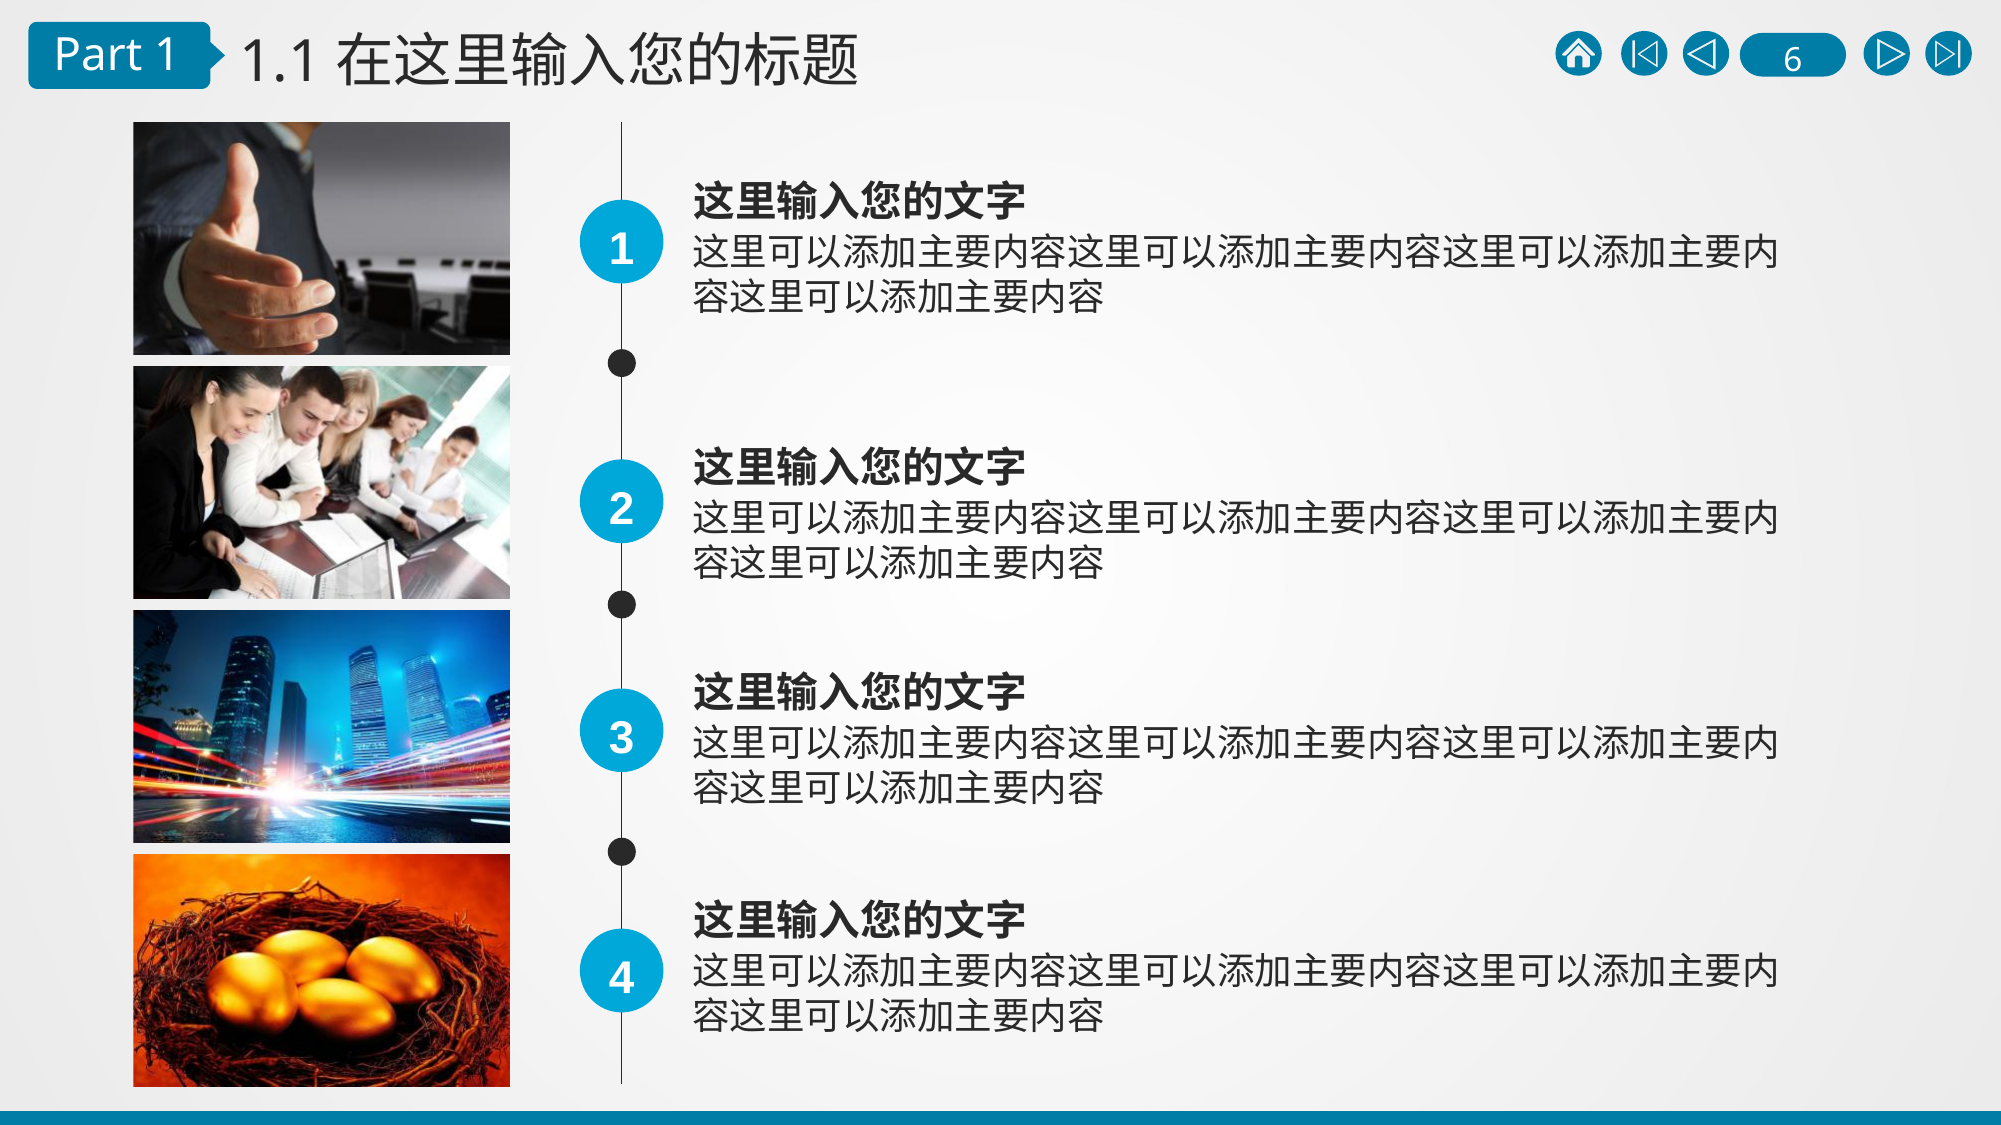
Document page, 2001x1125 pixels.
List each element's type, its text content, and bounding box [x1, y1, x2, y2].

text_box [28, 21, 225, 89]
text_box [133, 122, 510, 355]
text_box 这里可以添加主要内容这里可以添加主要内容这里可以添加主要内容这里可以添加主要内容 [677, 939, 1804, 1044]
text_box 2 [579, 459, 664, 544]
text_box [607, 349, 636, 378]
text_box Part 1 [38, 17, 196, 87]
picture [0, 0, 2001, 1110]
text_box 这里输入您的文字 [678, 658, 1301, 711]
text_box [133, 854, 510, 1087]
text_box 这里可以添加主要内容这里可以添加主要内容这里可以添加主要内容这里可以添加主要内容 [677, 486, 1804, 592]
text_box 1.1在这里输入您的标题 [225, 15, 875, 101]
text_box 4 [579, 928, 664, 1013]
text_box 这里可以添加主要内容这里可以添加主要内容这里可以添加主要内容这里可以添加主要内容 [677, 220, 1804, 325]
text_box 这里可以添加主要内容这里可以添加主要内容这里可以添加主要内容这里可以添加主要内容 [677, 711, 1804, 817]
text_box 这里输入您的文字 [678, 167, 1301, 220]
text_box 这里输入您的文字 [678, 886, 1301, 939]
text_box 1 [579, 199, 664, 284]
text_box [133, 610, 510, 843]
text_box [607, 837, 636, 866]
text_box 3 [579, 688, 664, 773]
text_box [133, 366, 510, 599]
text_box 这里输入您的文字 [678, 433, 1301, 486]
text_box [607, 590, 636, 619]
